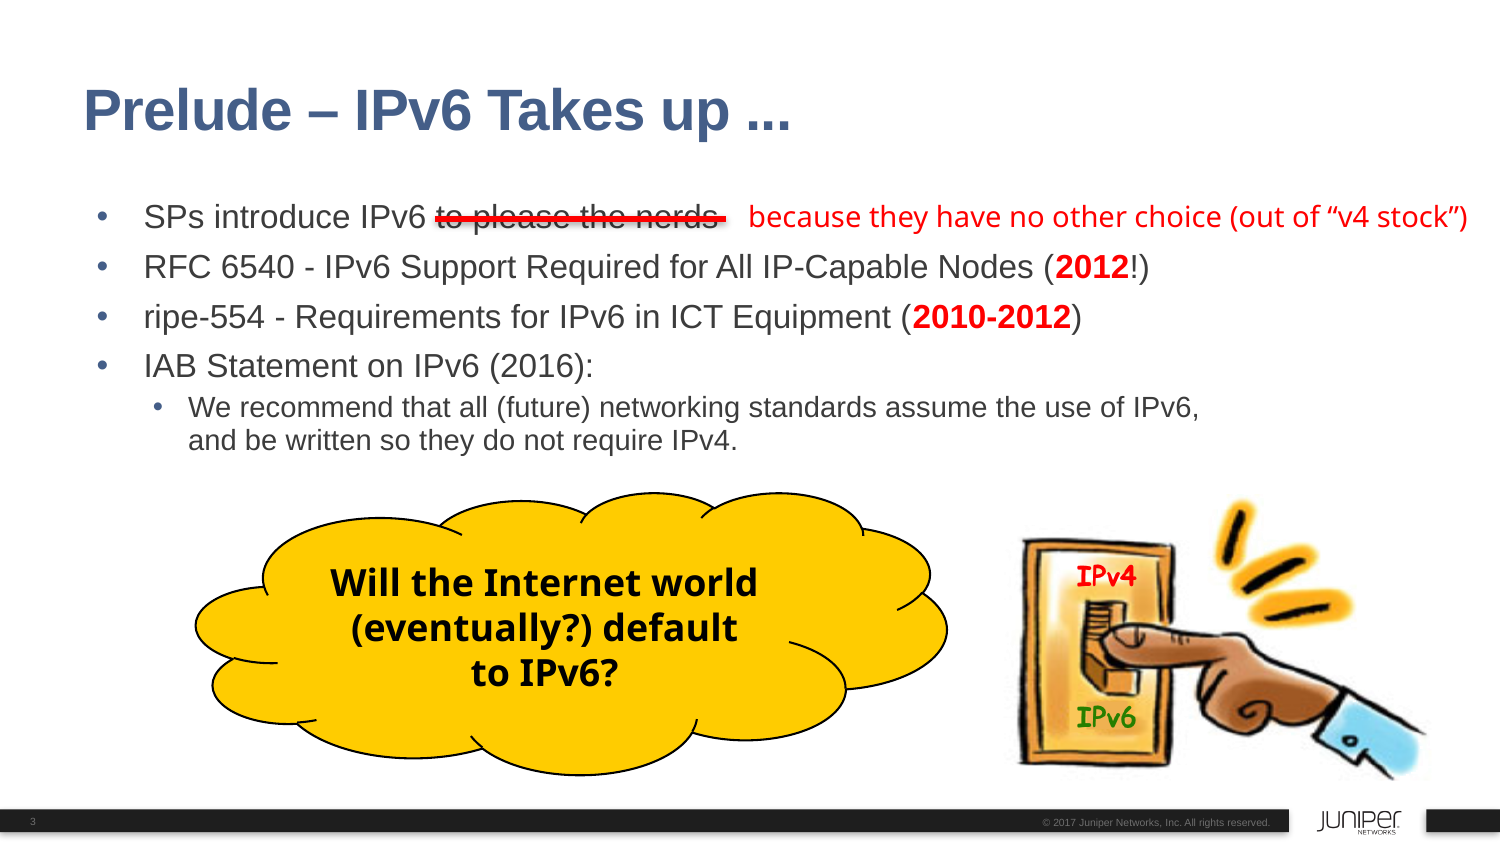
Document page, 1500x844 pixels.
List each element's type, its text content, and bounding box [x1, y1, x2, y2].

picture [985, 494, 1449, 844]
list SPs introduce IPv6 to please the nerds RFC 6540 - IPv6 Support Required for All IP-Capable Nodes (2012!) ripe-554 - Requirements for IPv6 in ICT Equipment (2010-2012) IAB Statement on IPv6 (2016): We recommend that all (future) networking standards assume the use of IPv6, and be written so they do not require IPv4. [87, 193, 1411, 730]
title Prelude – IPv6 Takes up ... [74, 0, 1424, 143]
text_box Will the Internet world (eventually?) default to IPv6? [193, 491, 950, 778]
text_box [434, 198, 1491, 239]
